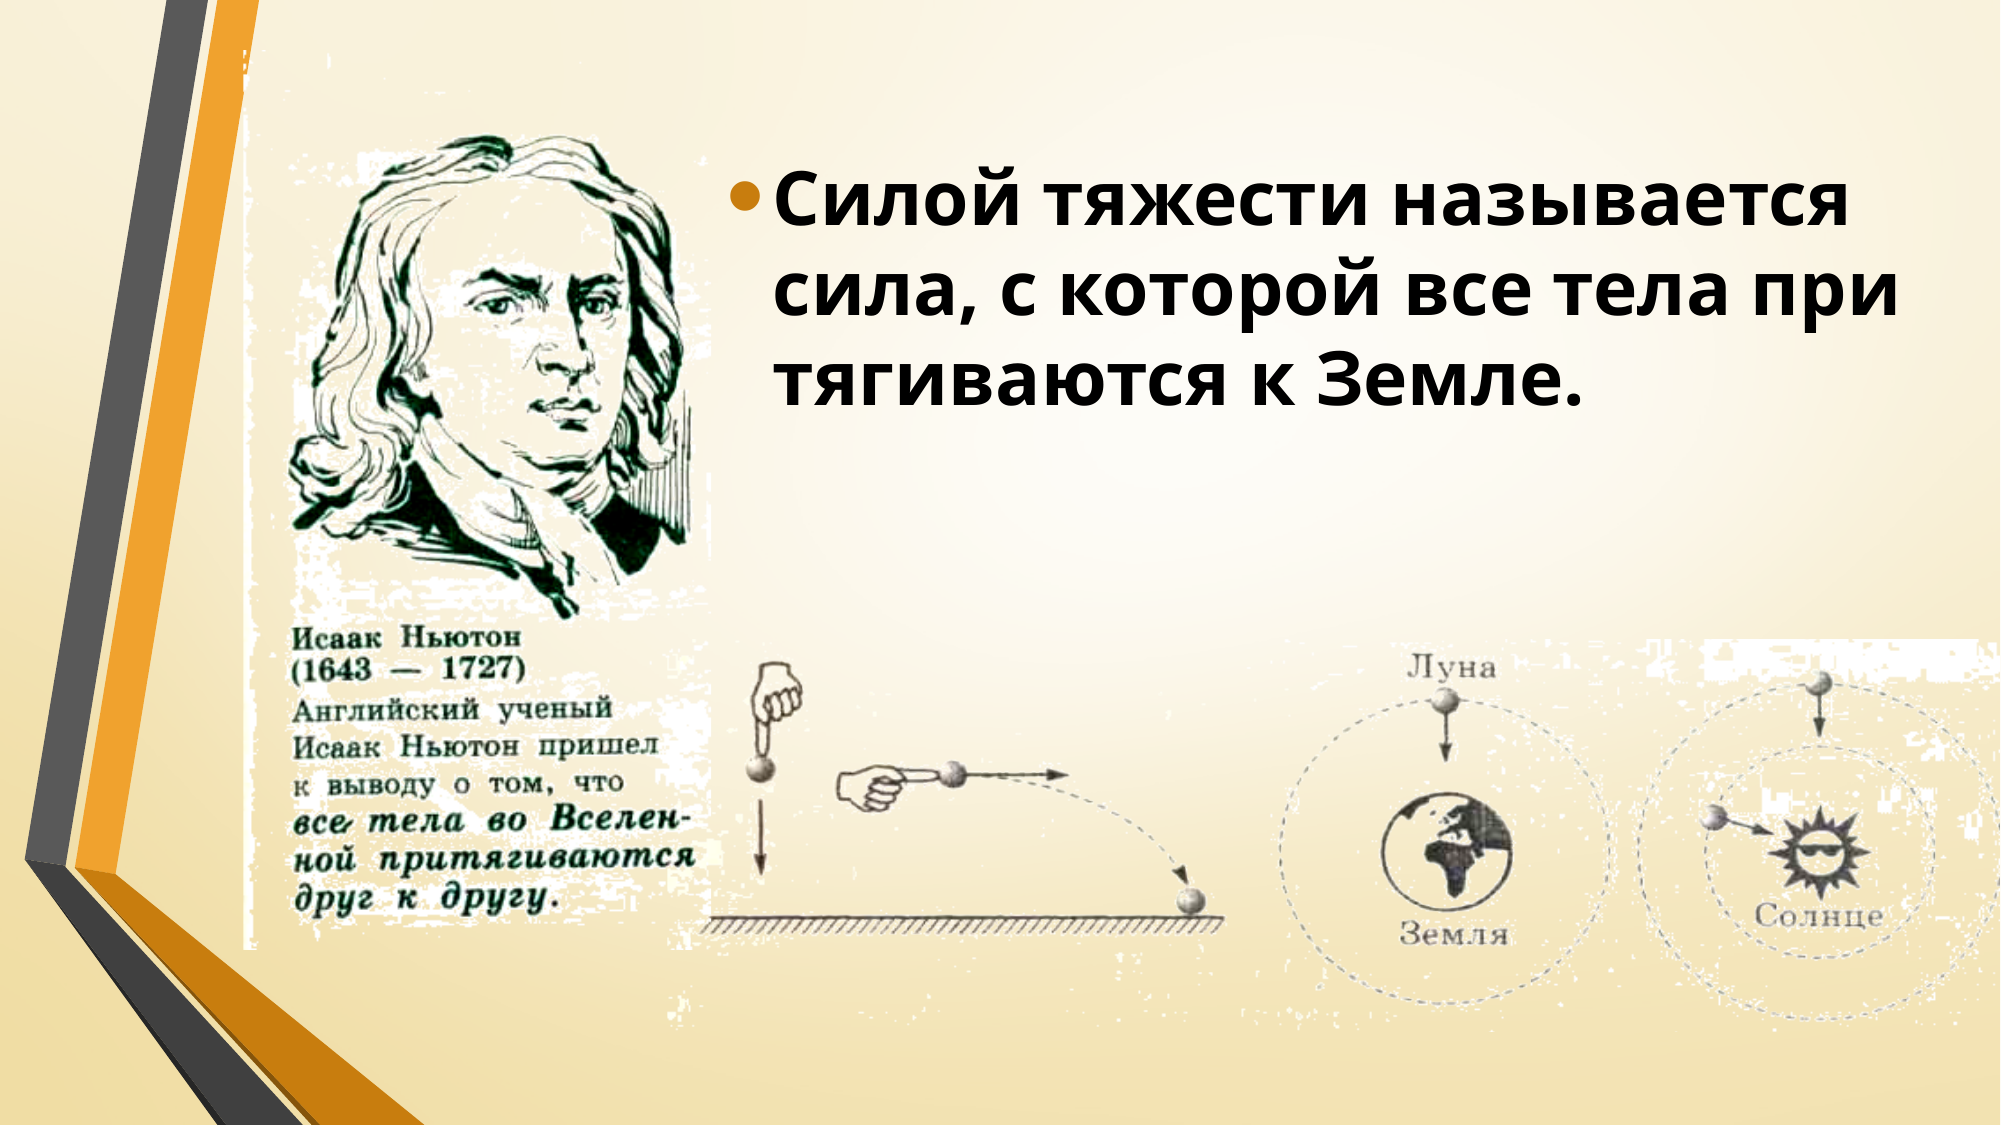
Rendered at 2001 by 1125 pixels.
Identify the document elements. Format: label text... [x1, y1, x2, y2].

picture [243, 50, 2000, 1032]
list Силой тя­же­сти на­зы­ва­ет­ся сила, с ко­то­рой все тела при­тя­ги­ва­ют­ся к Земле. [712, 70, 1944, 583]
